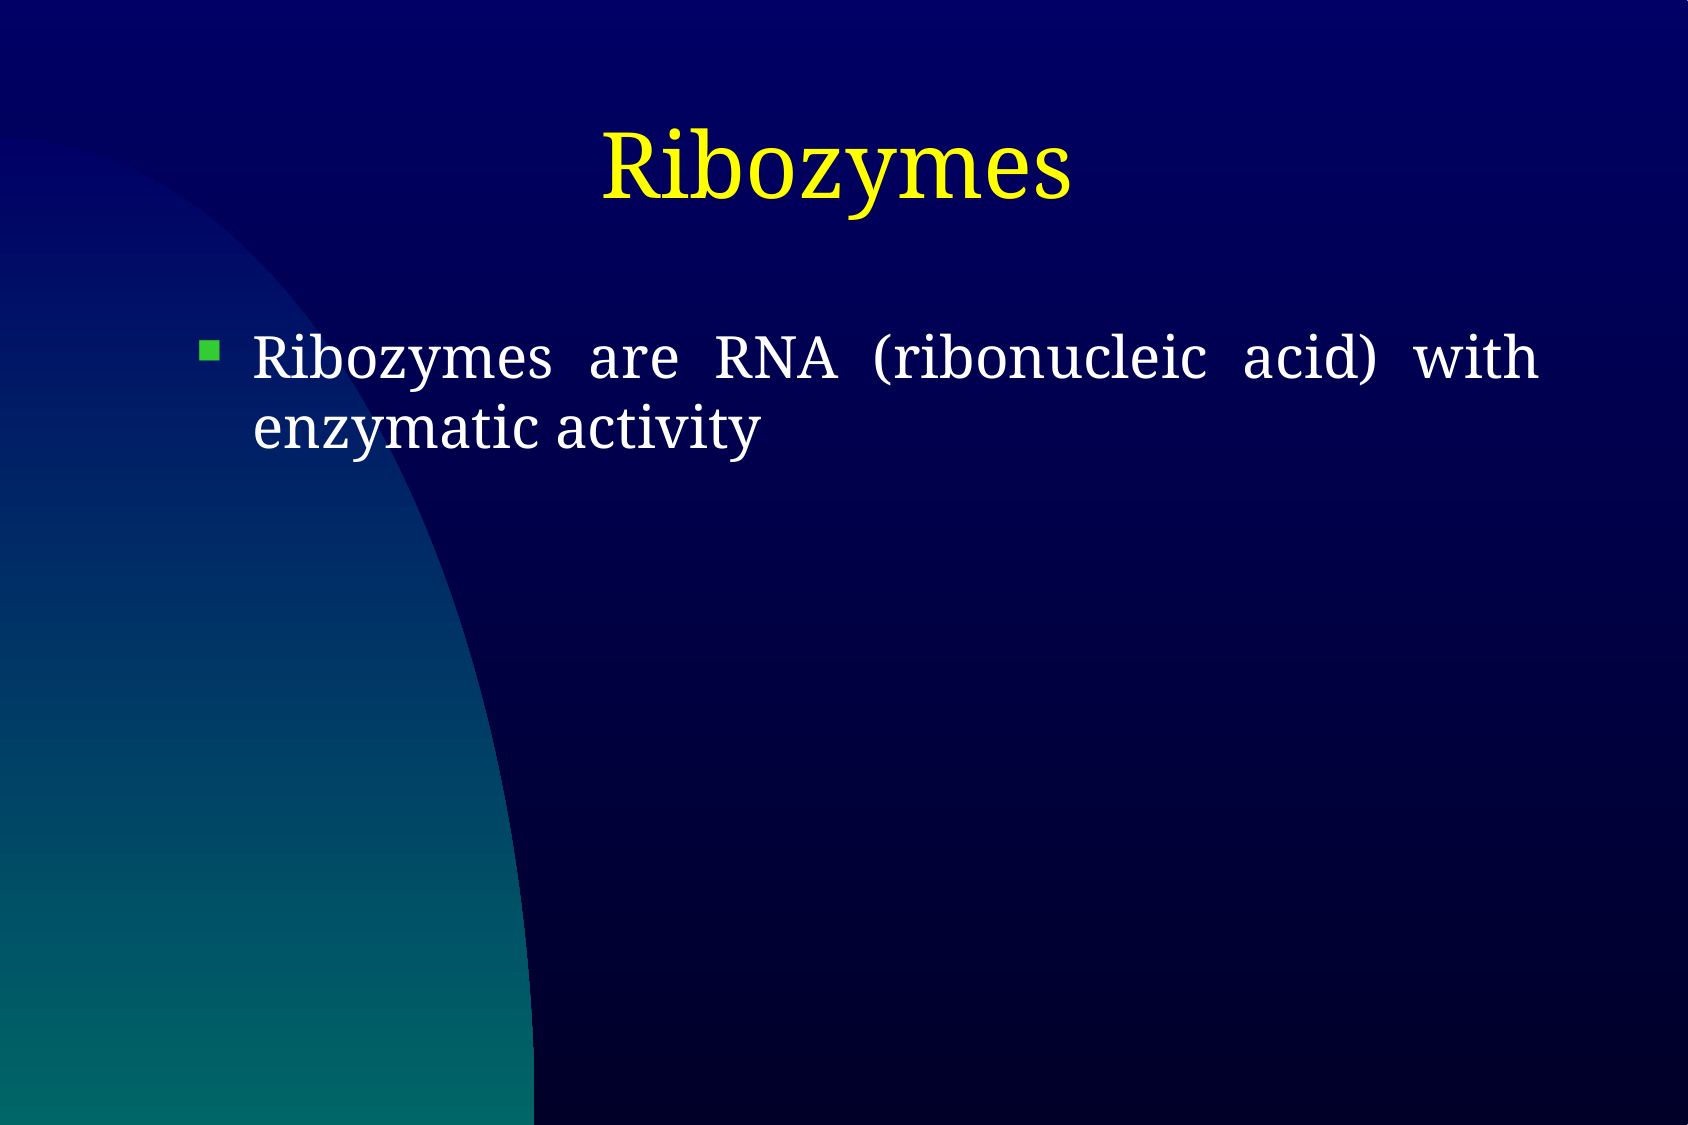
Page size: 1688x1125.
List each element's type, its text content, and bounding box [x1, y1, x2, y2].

title Ribozymes [347, 50, 1328, 300]
list Ribozymes are RNA (ribonucleic acid) with enzymatic activity [181, 312, 1557, 988]
